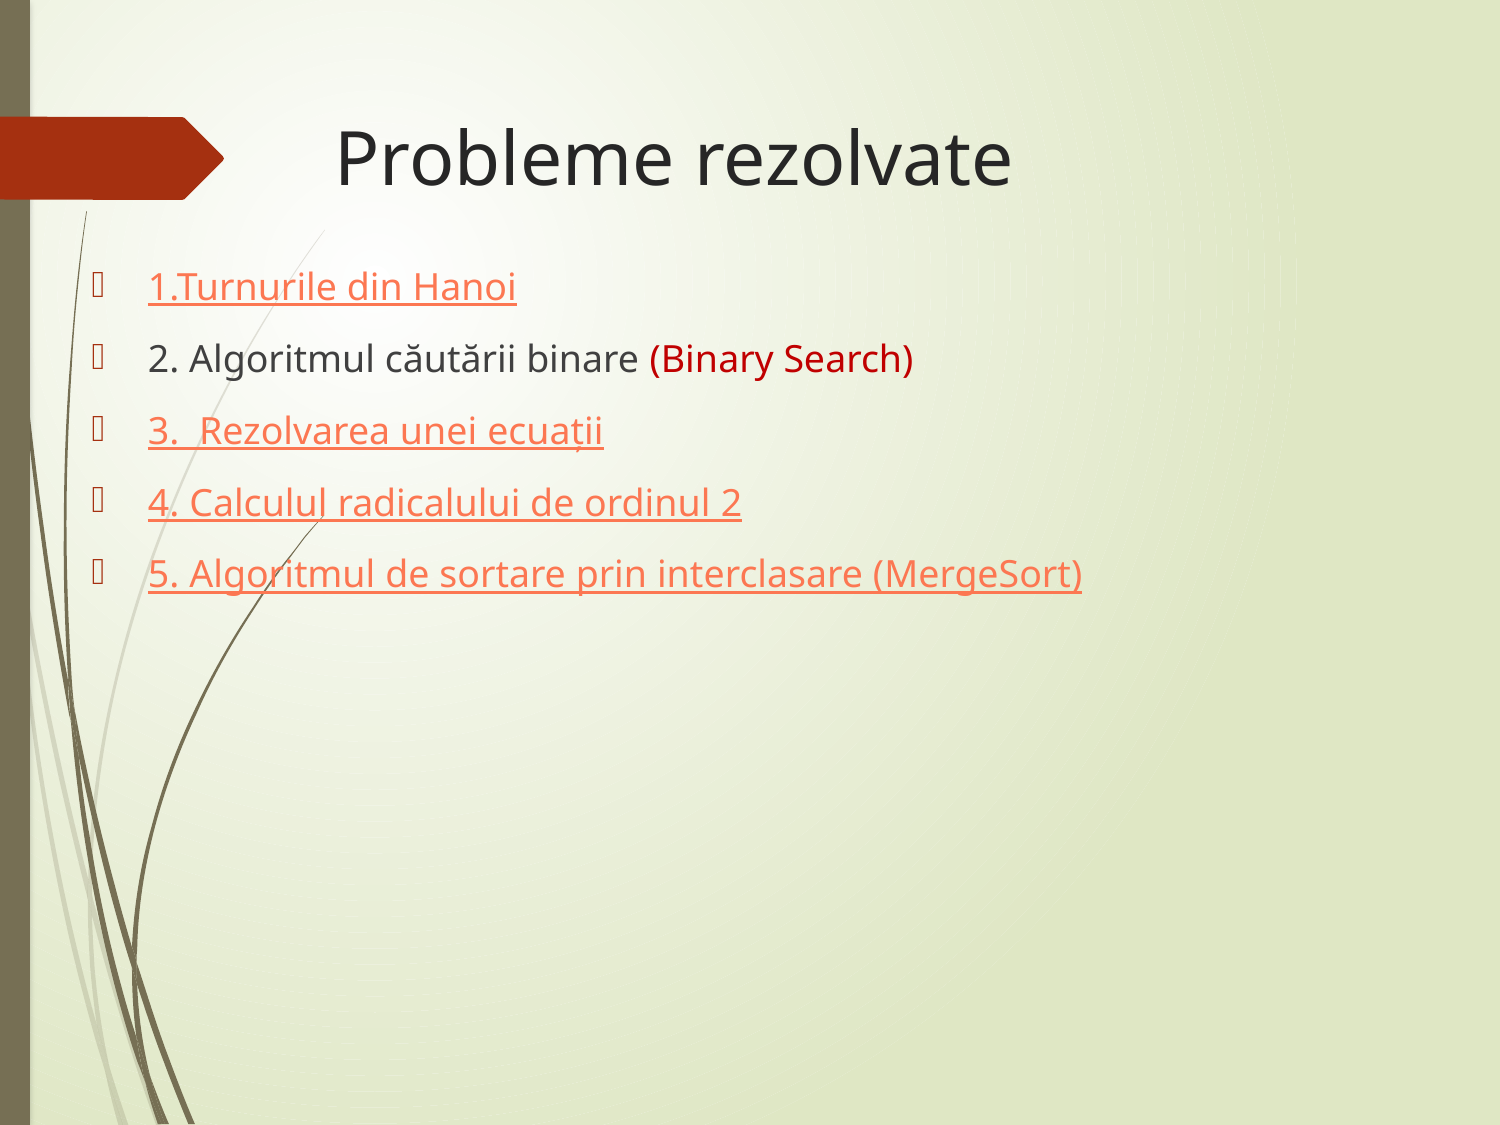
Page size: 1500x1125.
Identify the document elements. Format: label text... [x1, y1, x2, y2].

title Probleme rezolvate [319, 102, 1400, 313]
list 1.Turnurile din Hanoi 2. Algoritmul căutării binare (Binary Search) 3. Rezolvarea unei ecuaţii 4. Calculul radicalului de ordinul 2 5. Algoritmul de sortare prin interclasare (MergeSort) [76, 255, 1327, 1043]
